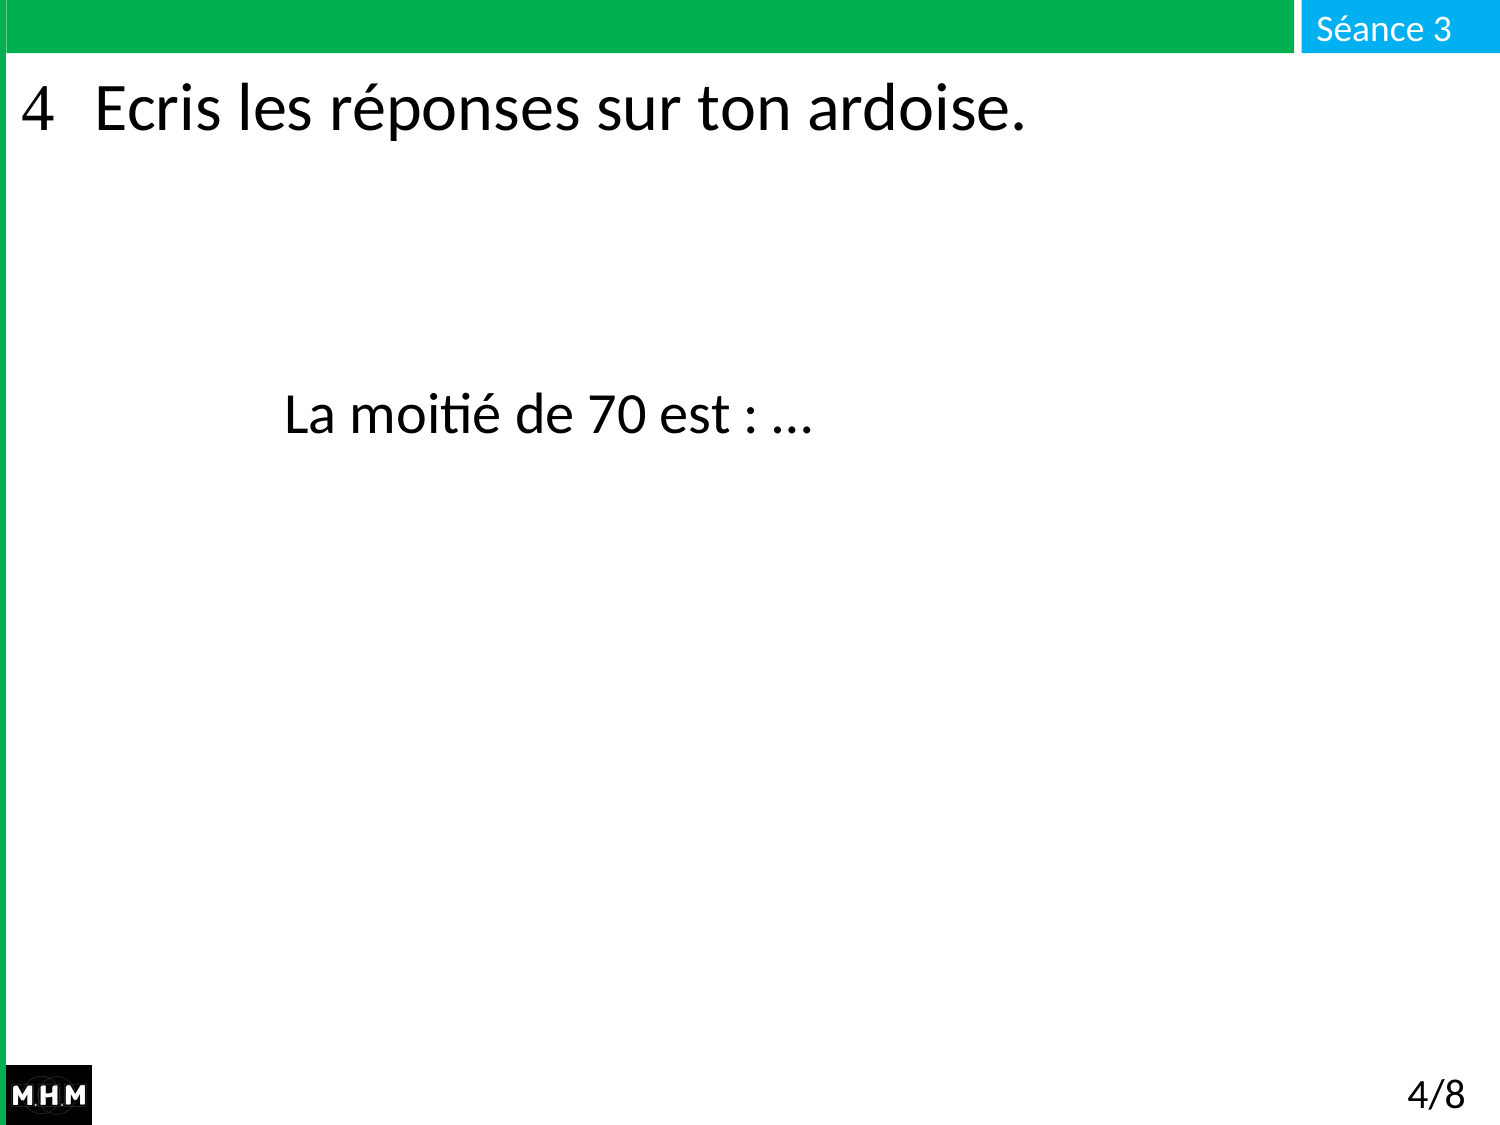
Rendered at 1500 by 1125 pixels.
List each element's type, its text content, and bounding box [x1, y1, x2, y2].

text_box La moitié de 70 est : … [269, 297, 829, 498]
picture [6, 1065, 92, 1125]
list 4/8 [1373, 1064, 1500, 1125]
title Ecris les réponses sur ton ardoise. [79, 64, 1374, 153]
